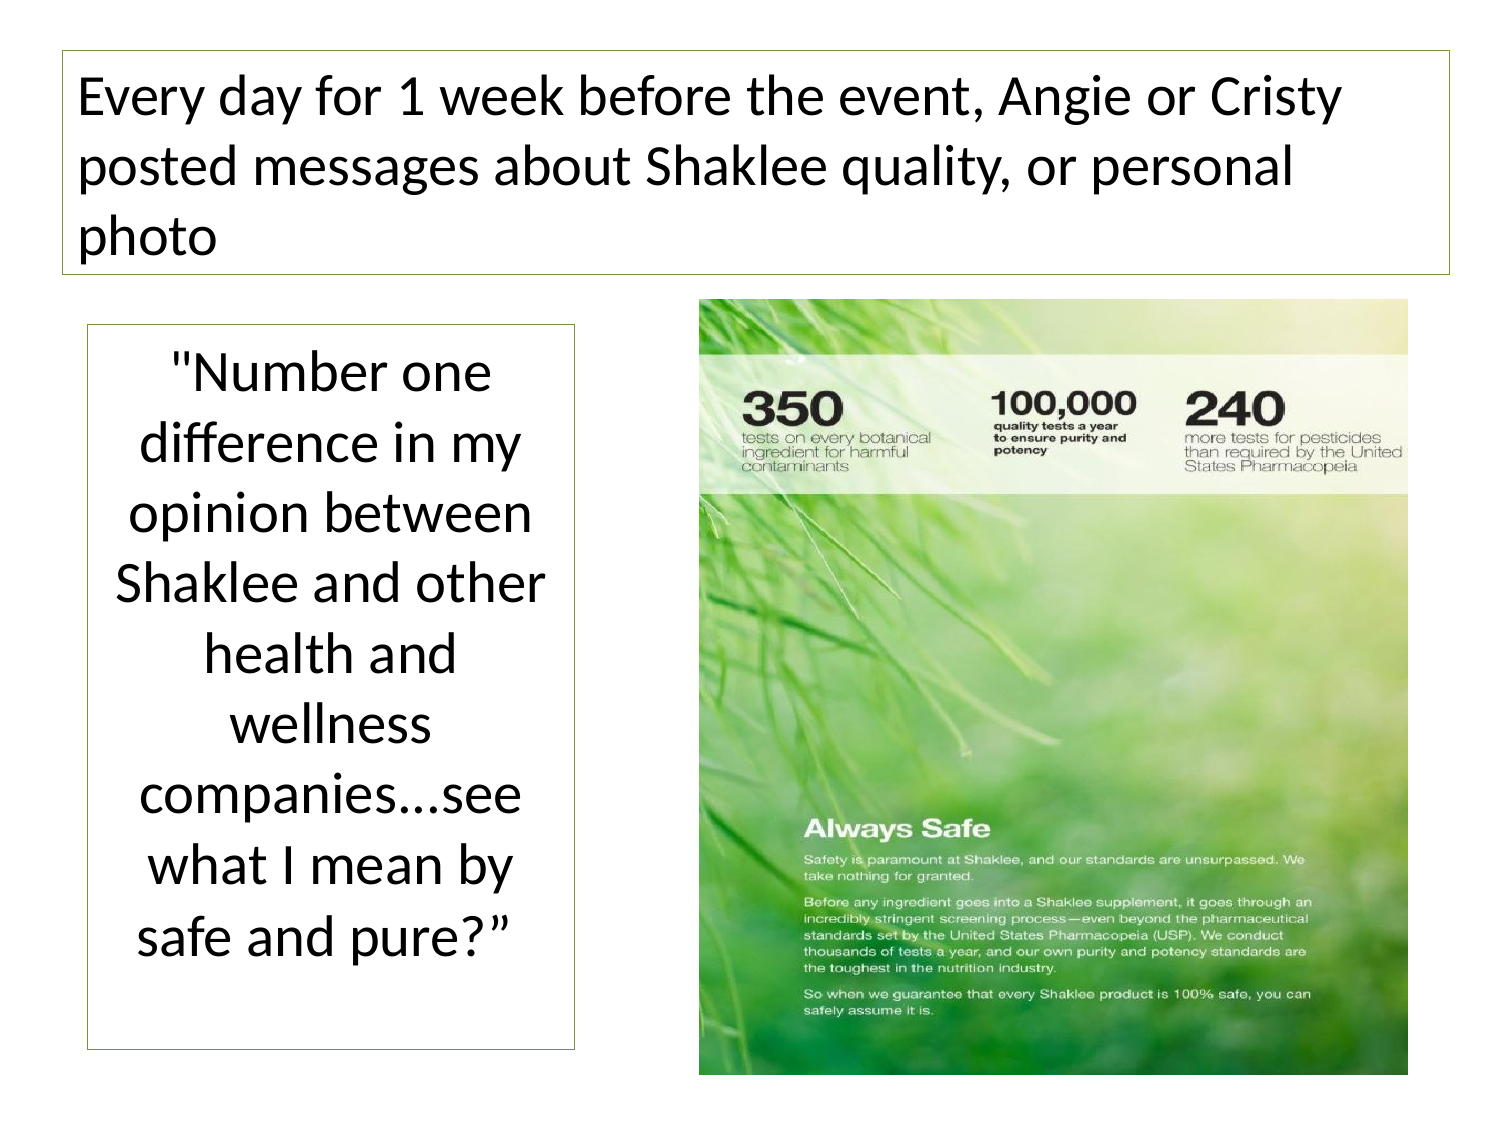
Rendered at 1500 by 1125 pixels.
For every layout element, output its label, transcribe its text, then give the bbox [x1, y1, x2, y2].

title "Number one difference in my opinion between Shaklee and other health and wellness companies...see what I mean by safe and pure?” [87, 324, 575, 1050]
text_box Every day for 1 week before the event, Angie or Cristy posted messages about Shaklee quality, or personal photo [62, 50, 1450, 275]
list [699, 299, 1408, 1076]
